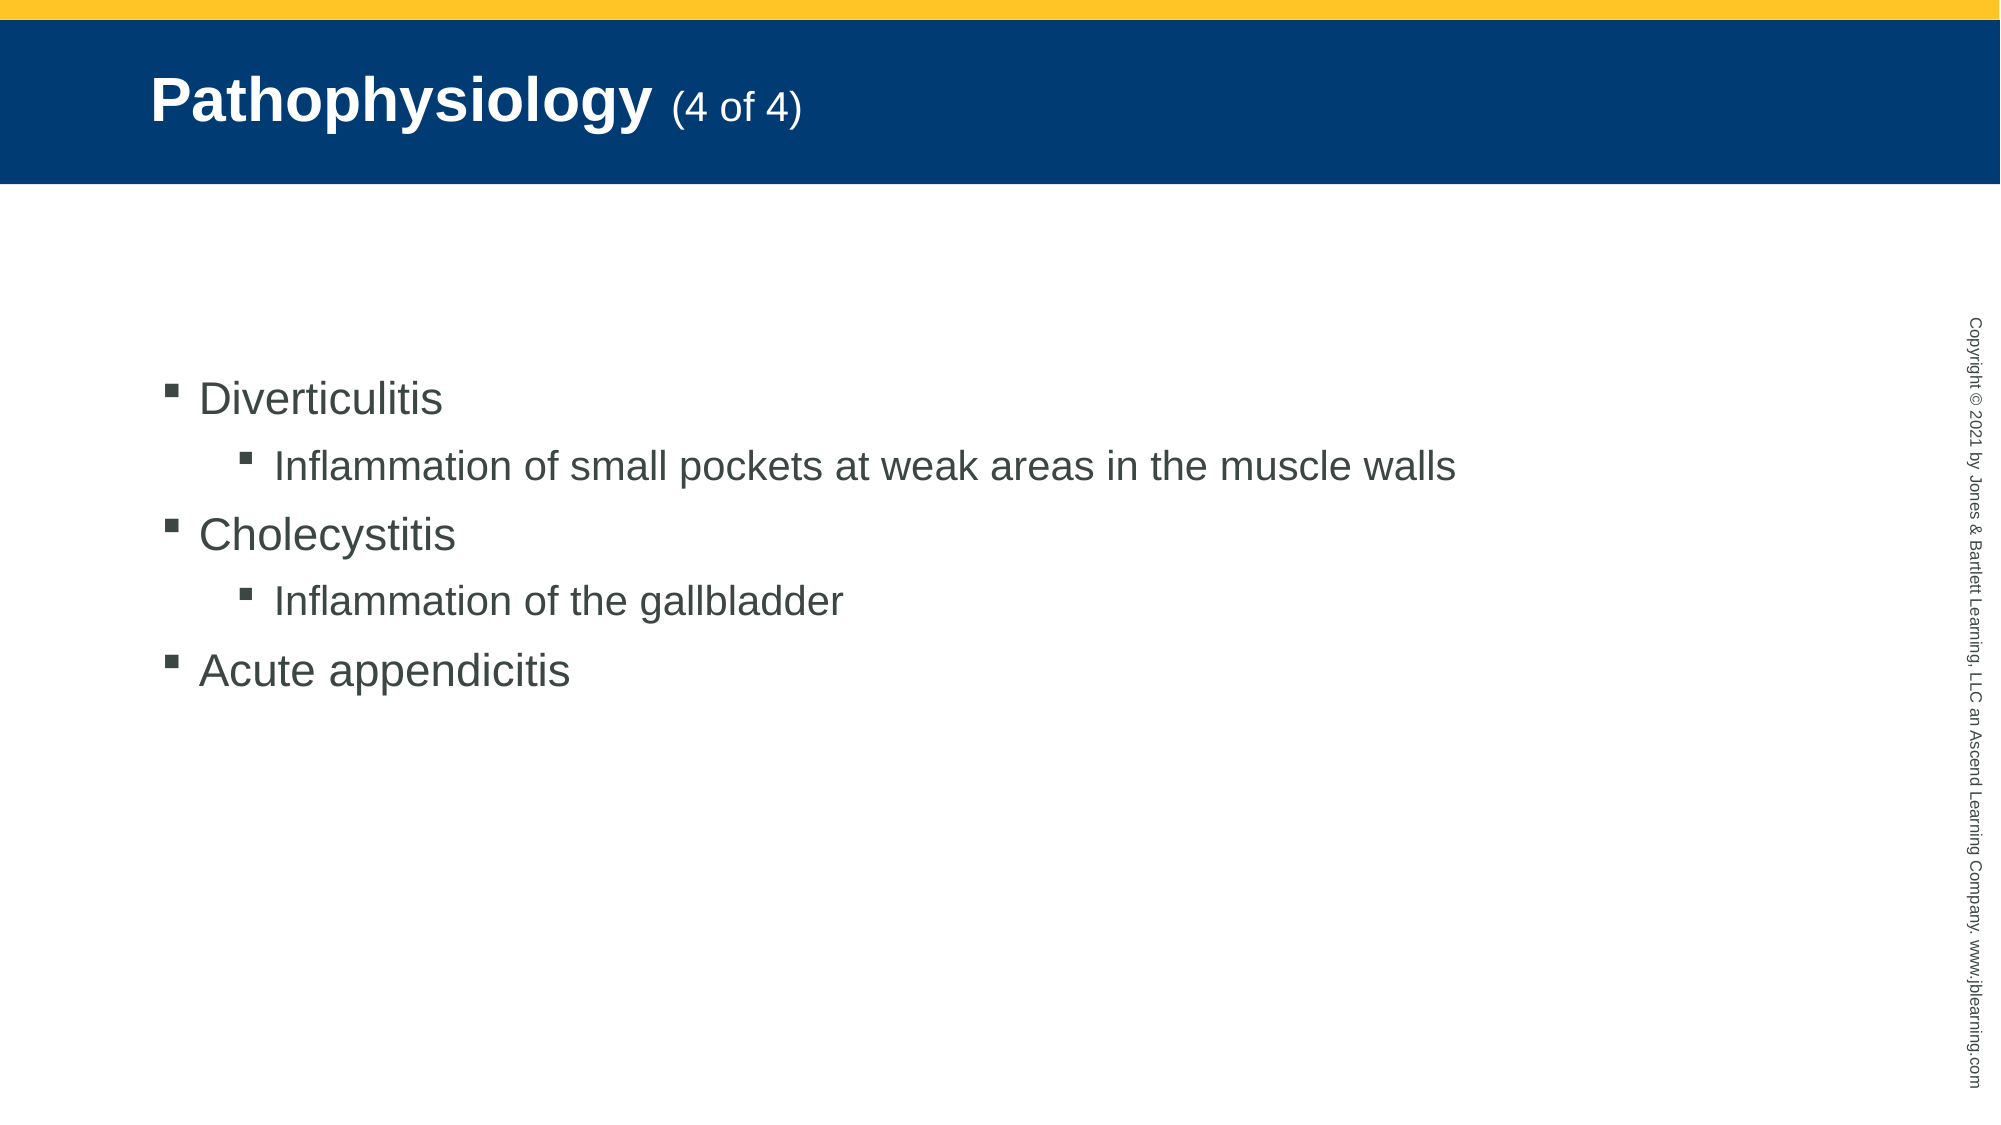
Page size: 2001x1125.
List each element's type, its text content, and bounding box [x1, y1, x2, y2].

list Diverticulitis Inflammation of small pockets at weak areas in the muscle walls Cholecystitis Inflammation of the gallbladder Acute appendicitis [146, 361, 1859, 1016]
title Pathophysiology (4 of 4) [0, 19, 2000, 185]
